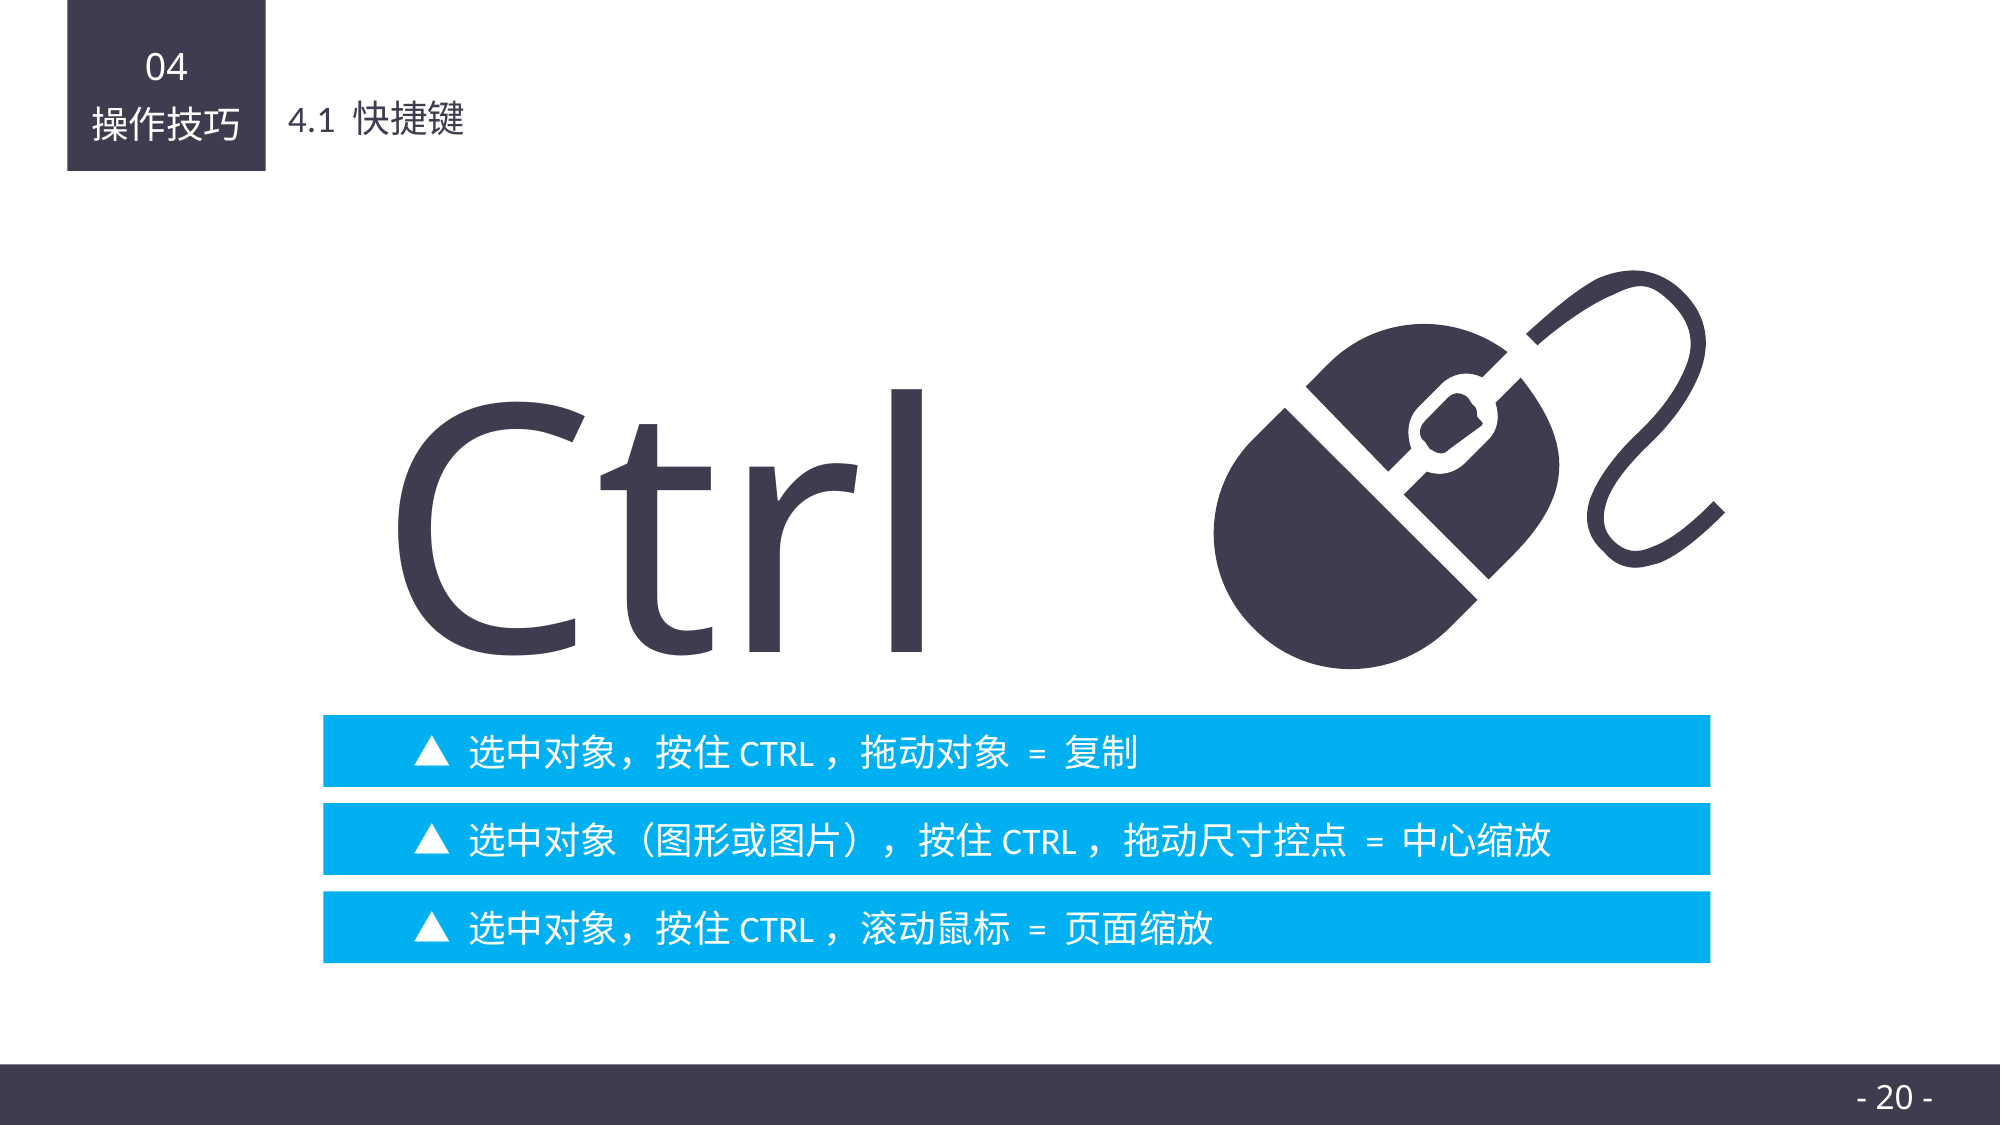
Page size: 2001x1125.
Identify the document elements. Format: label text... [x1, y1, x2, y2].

text_box Ctrl [362, 298, 968, 715]
text_box 4.1 快捷键 [273, 87, 928, 148]
text_box ▲ 选中对象，按住CTRL，拖动对象 = 复制 [323, 715, 1711, 787]
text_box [1199, 264, 1726, 683]
text_box ▲ 选中对象（图形或图片），按住CTRL，拖动尺寸控点 = 中心缩放 [323, 803, 1711, 875]
text_box ▲ 选中对象，按住CTRL，滚动鼠标 = 页面缩放 [323, 891, 1711, 964]
text_box 04 操作技巧 [67, 21, 266, 154]
